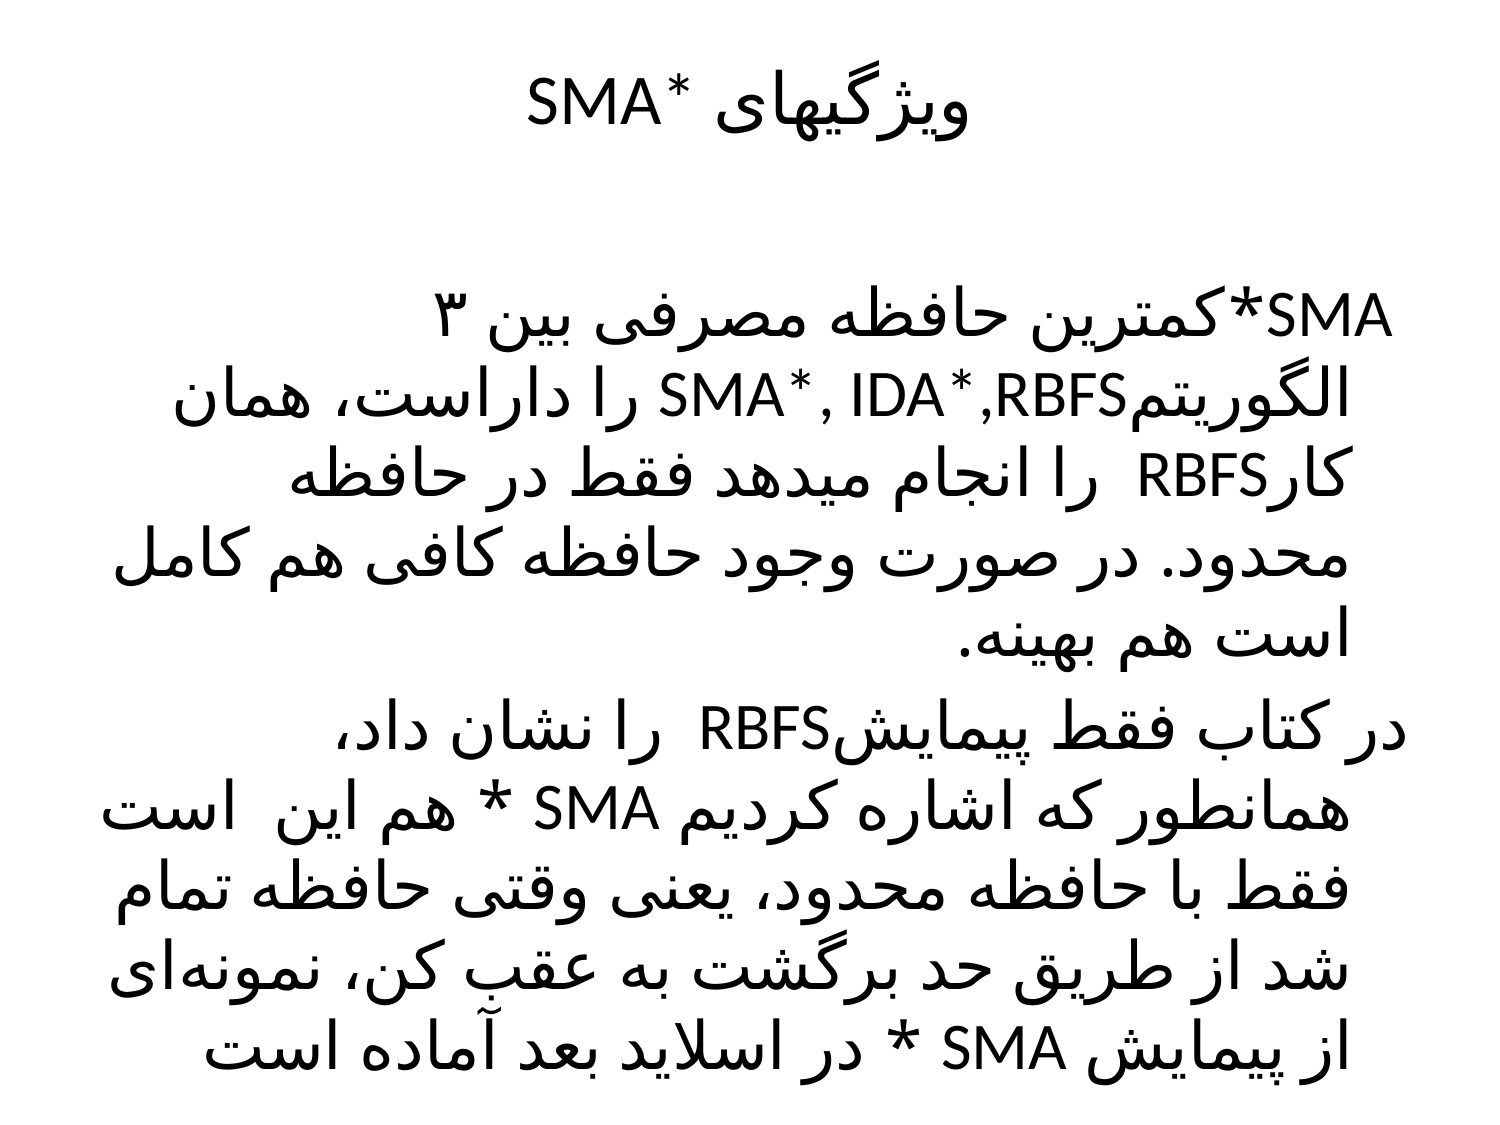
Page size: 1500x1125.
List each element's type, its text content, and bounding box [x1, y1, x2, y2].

title SMA* ویژگیهای [75, 45, 1425, 233]
list SMA*کمترین حافظه مصرفی بین ۳ الگوریتمSMA*, IDA*,RBFS را داراست، همان کارRBFS را انجام میدهد فقط در حافظه محدود. در صورت وجود حافظه کافی‌ هم کامل است هم بهینه. در کتاب فقط پیمایشRBFS را نشان داد، همانطور که اشاره کردیم SMA * هم این است فقط با حافظه محدود، یعنی‌ وقتی‌ حافظه تمام شد از طریق حد برگشت به عقب کن، نمونه‌ای از پیمایش SMA * در اسلاید بعد آماده است [75, 262, 1425, 1005]
